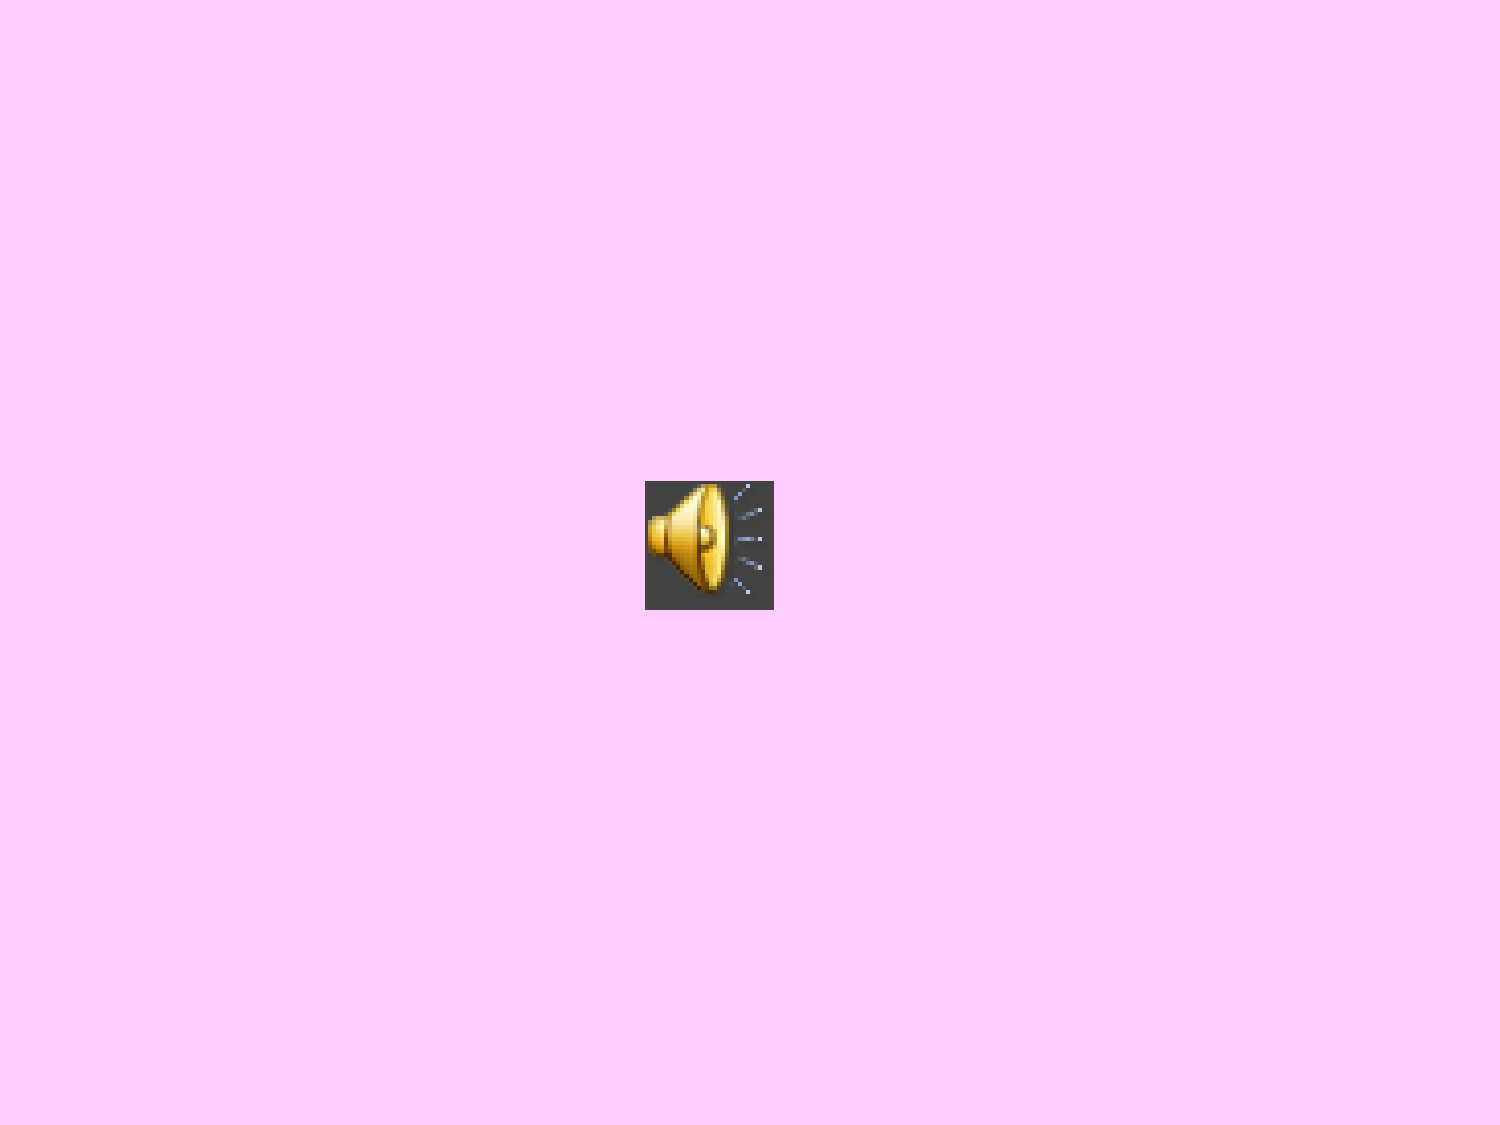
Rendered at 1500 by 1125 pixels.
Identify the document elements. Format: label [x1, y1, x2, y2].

list [643, 479, 776, 612]
